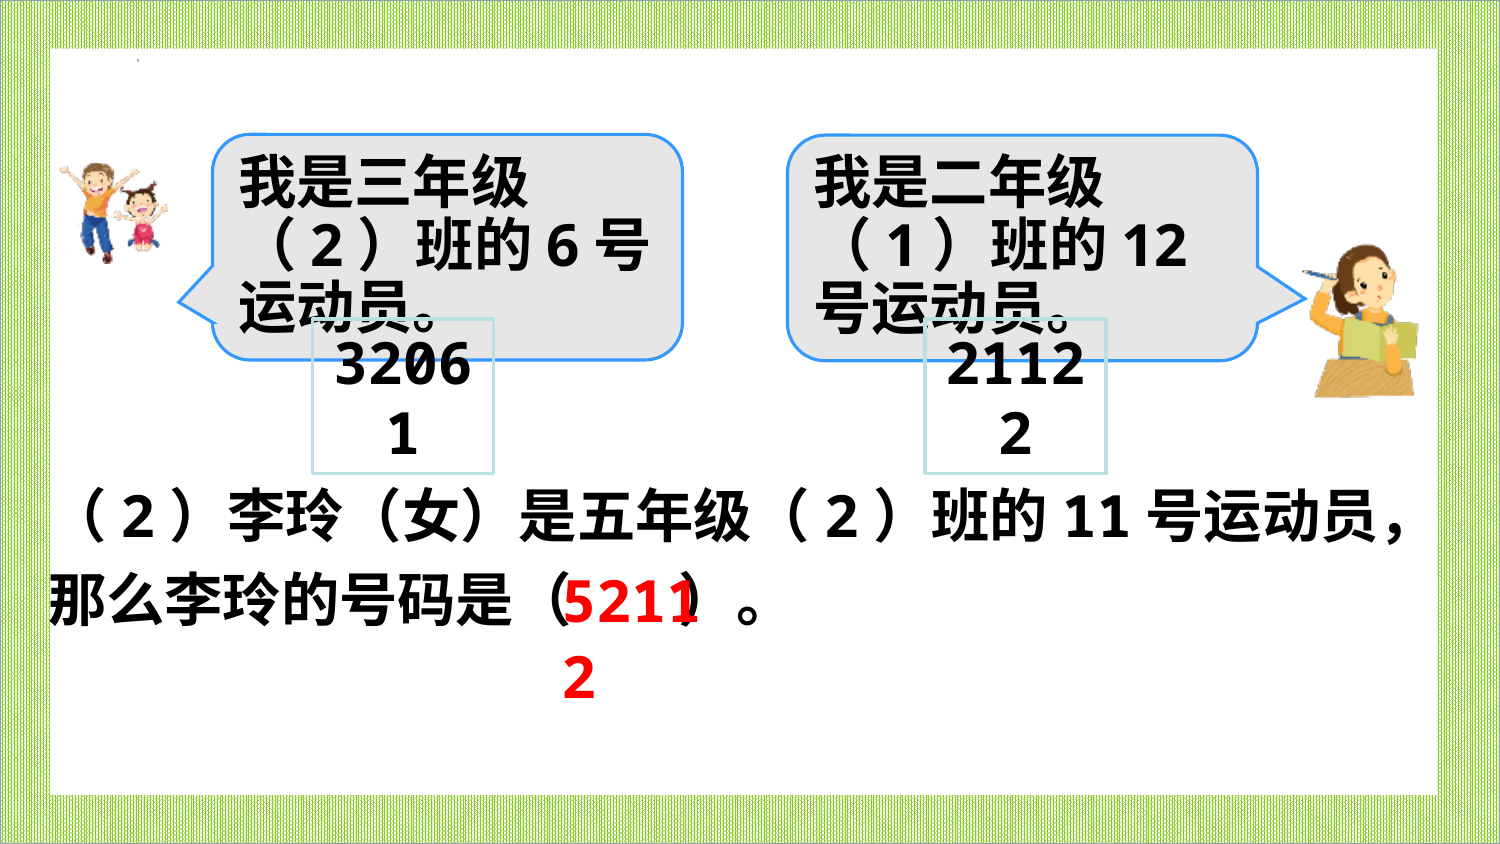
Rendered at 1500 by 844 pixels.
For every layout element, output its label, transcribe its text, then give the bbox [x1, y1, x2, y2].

picture [46, 162, 168, 264]
text_box （2）李玲（女）是五年级（2）班的11号运动员，那么李玲的号码是（ ）。 [36, 459, 1463, 639]
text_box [212, 134, 1258, 405]
picture [1257, 210, 1480, 432]
text_box 52112 [549, 551, 735, 717]
